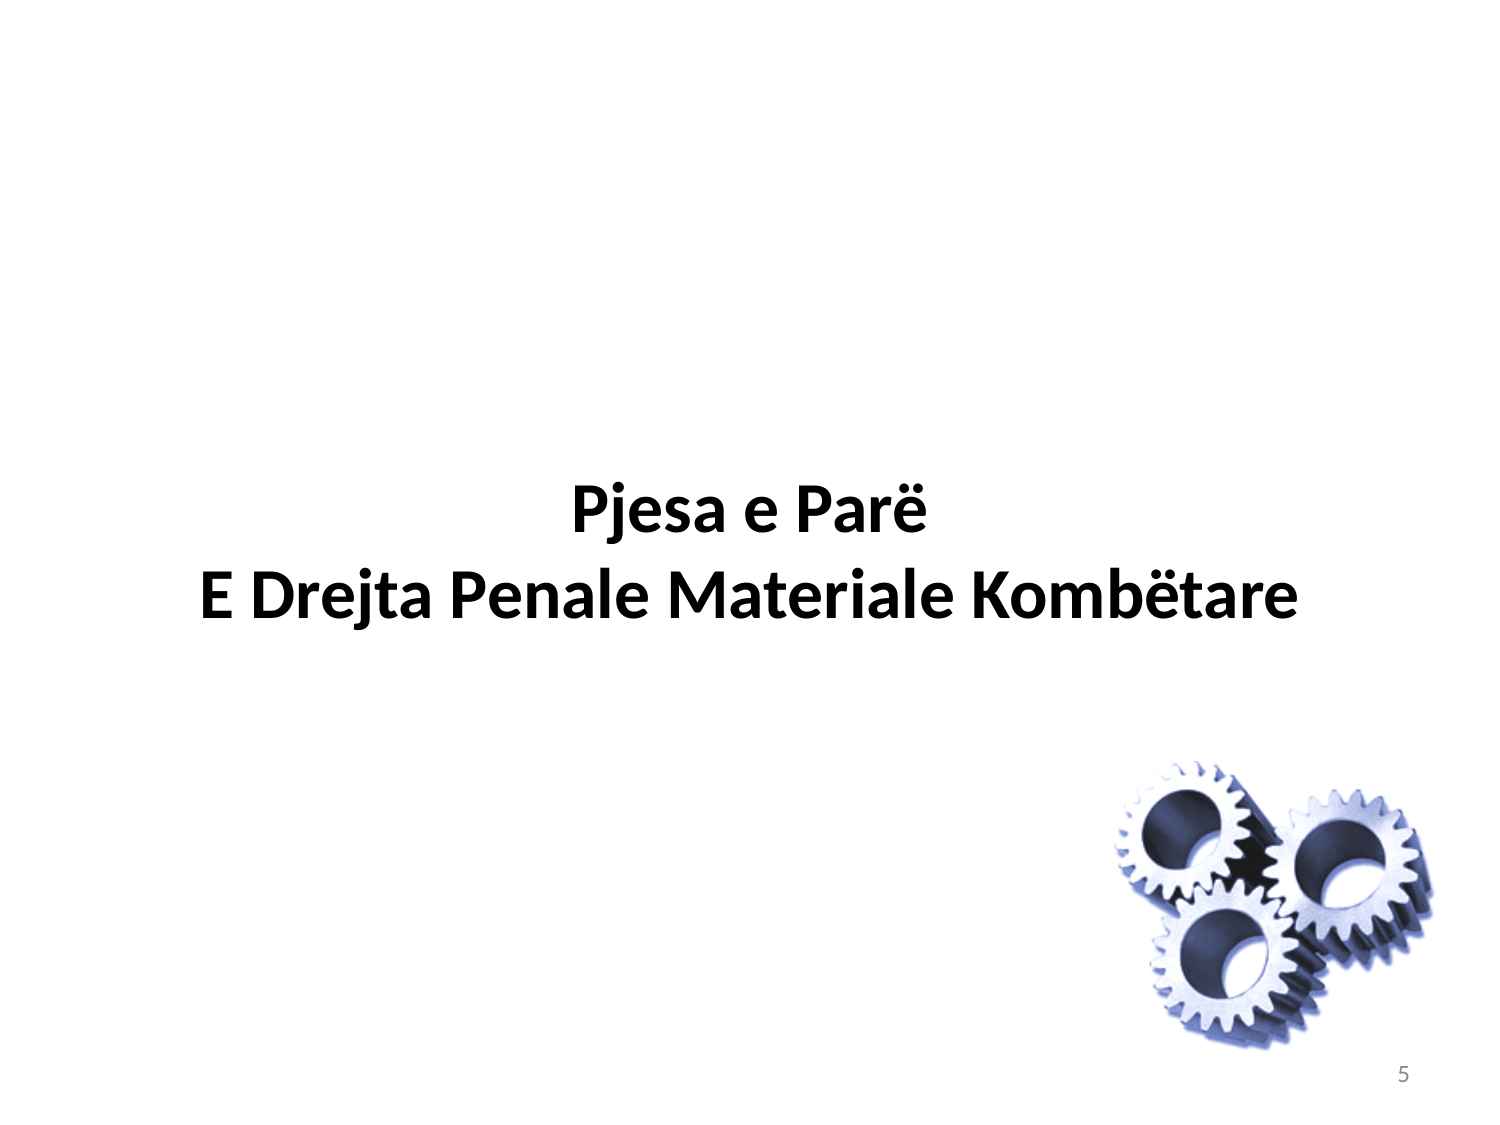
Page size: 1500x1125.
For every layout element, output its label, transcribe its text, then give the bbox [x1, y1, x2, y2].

slide_number 5 [1074, 1042, 1425, 1103]
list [1112, 761, 1436, 1052]
title Pjesa e Parë E Drejta Penale Materiale Kombëtare [75, 453, 1425, 641]
